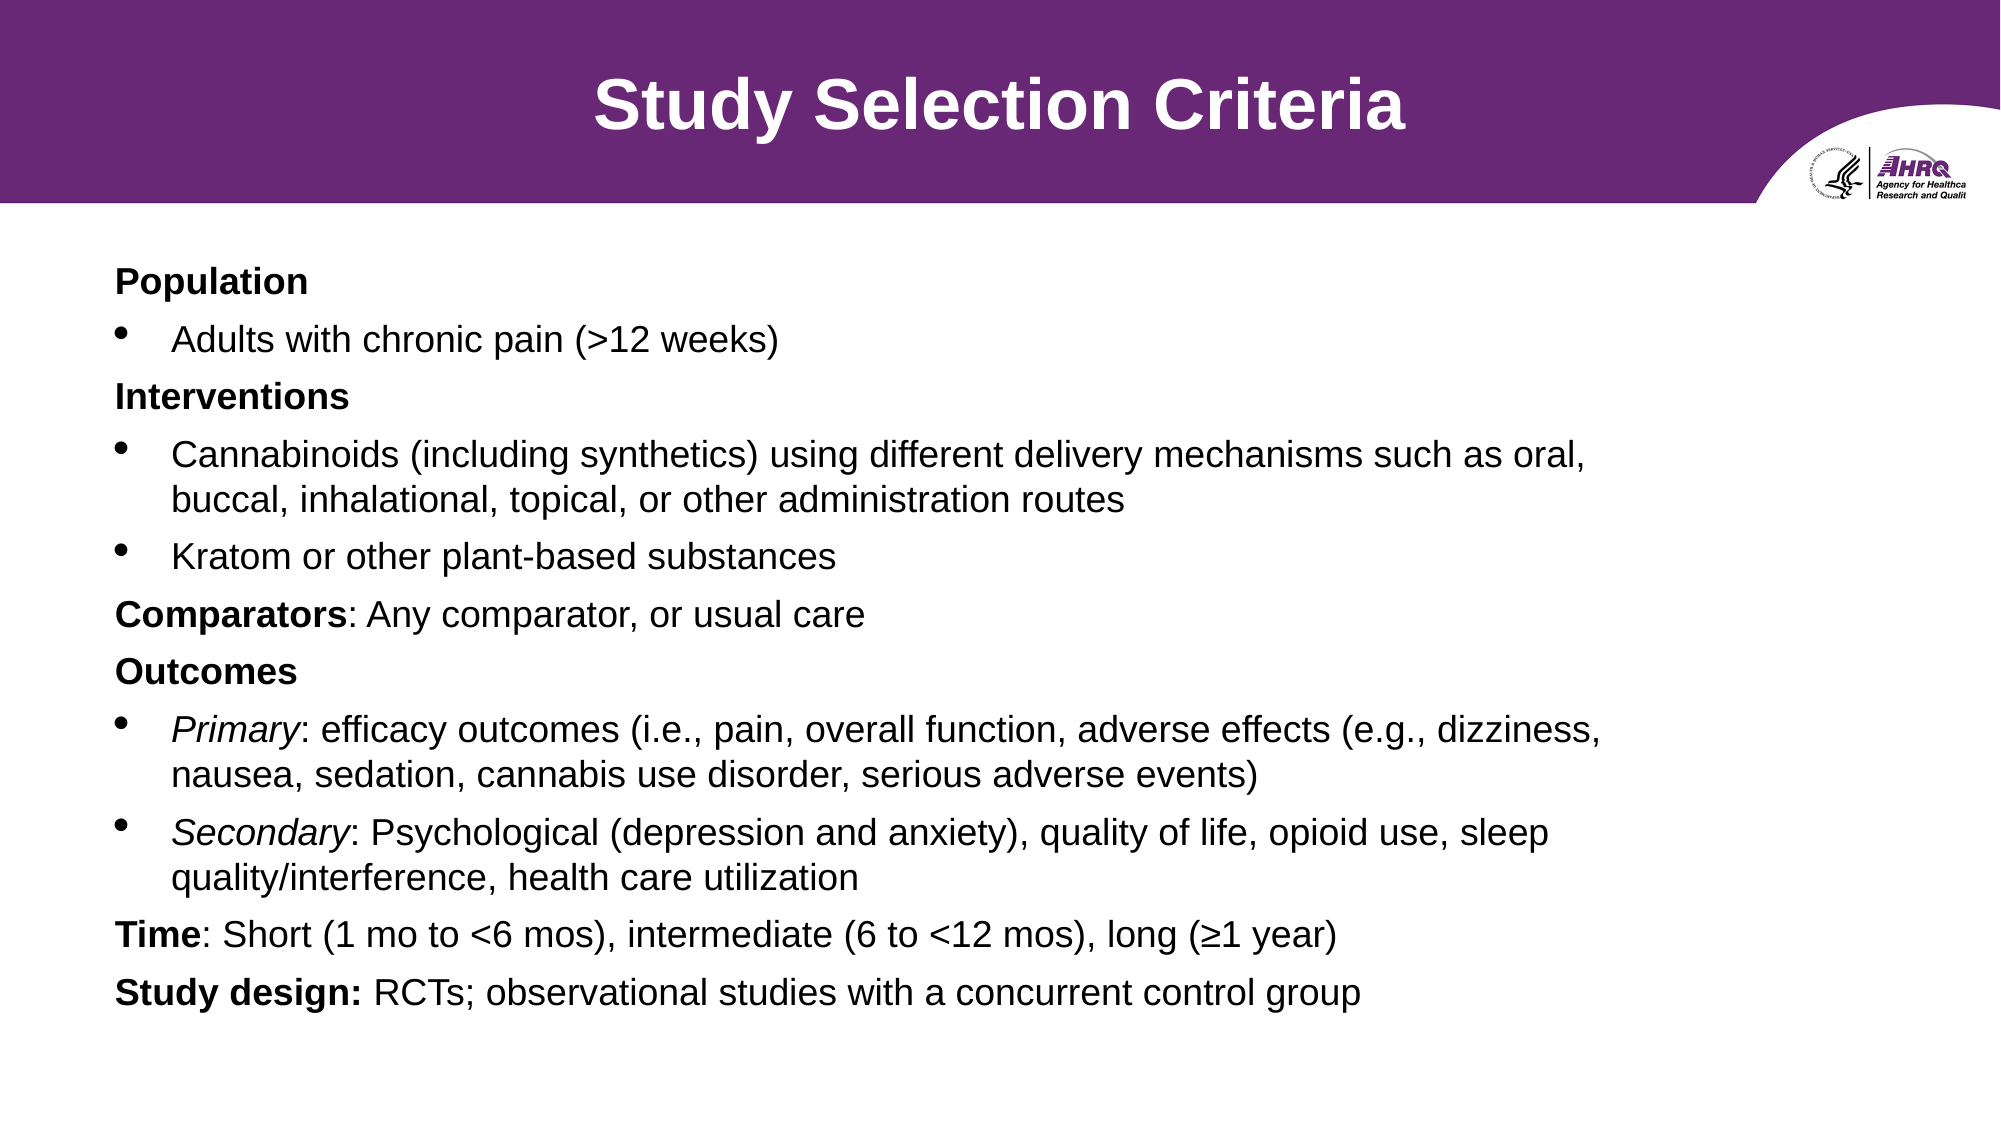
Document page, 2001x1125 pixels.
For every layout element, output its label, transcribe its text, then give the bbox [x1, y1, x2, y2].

text_box Population Adults with chronic pain (>12 weeks) Interventions Cannabinoids (including synthetics) using different delivery mechanisms such as oral, buccal, inhalational, topical, or other administration routes Kratom or other plant-based substances Comparators: Any comparator, or usual care Outcomes Primary: efficacy outcomes (i.e., pain, overall function, adverse effects (e.g., dizziness, nausea, sedation, cannabis use disorder, serious adverse events) Secondary: Psychological (depression and anxiety), quality of life, opioid use, sleep quality/interference, health care utilization Time: Short (1 mo to <6 mos), intermediate (6 to <12 mos), long (≥1 year) Study design: RCTs; observational studies with a concurrent control group [99, 249, 1700, 1020]
title Study Selection Criteria [275, 50, 1725, 152]
picture [0, 0, 2001, 1125]
